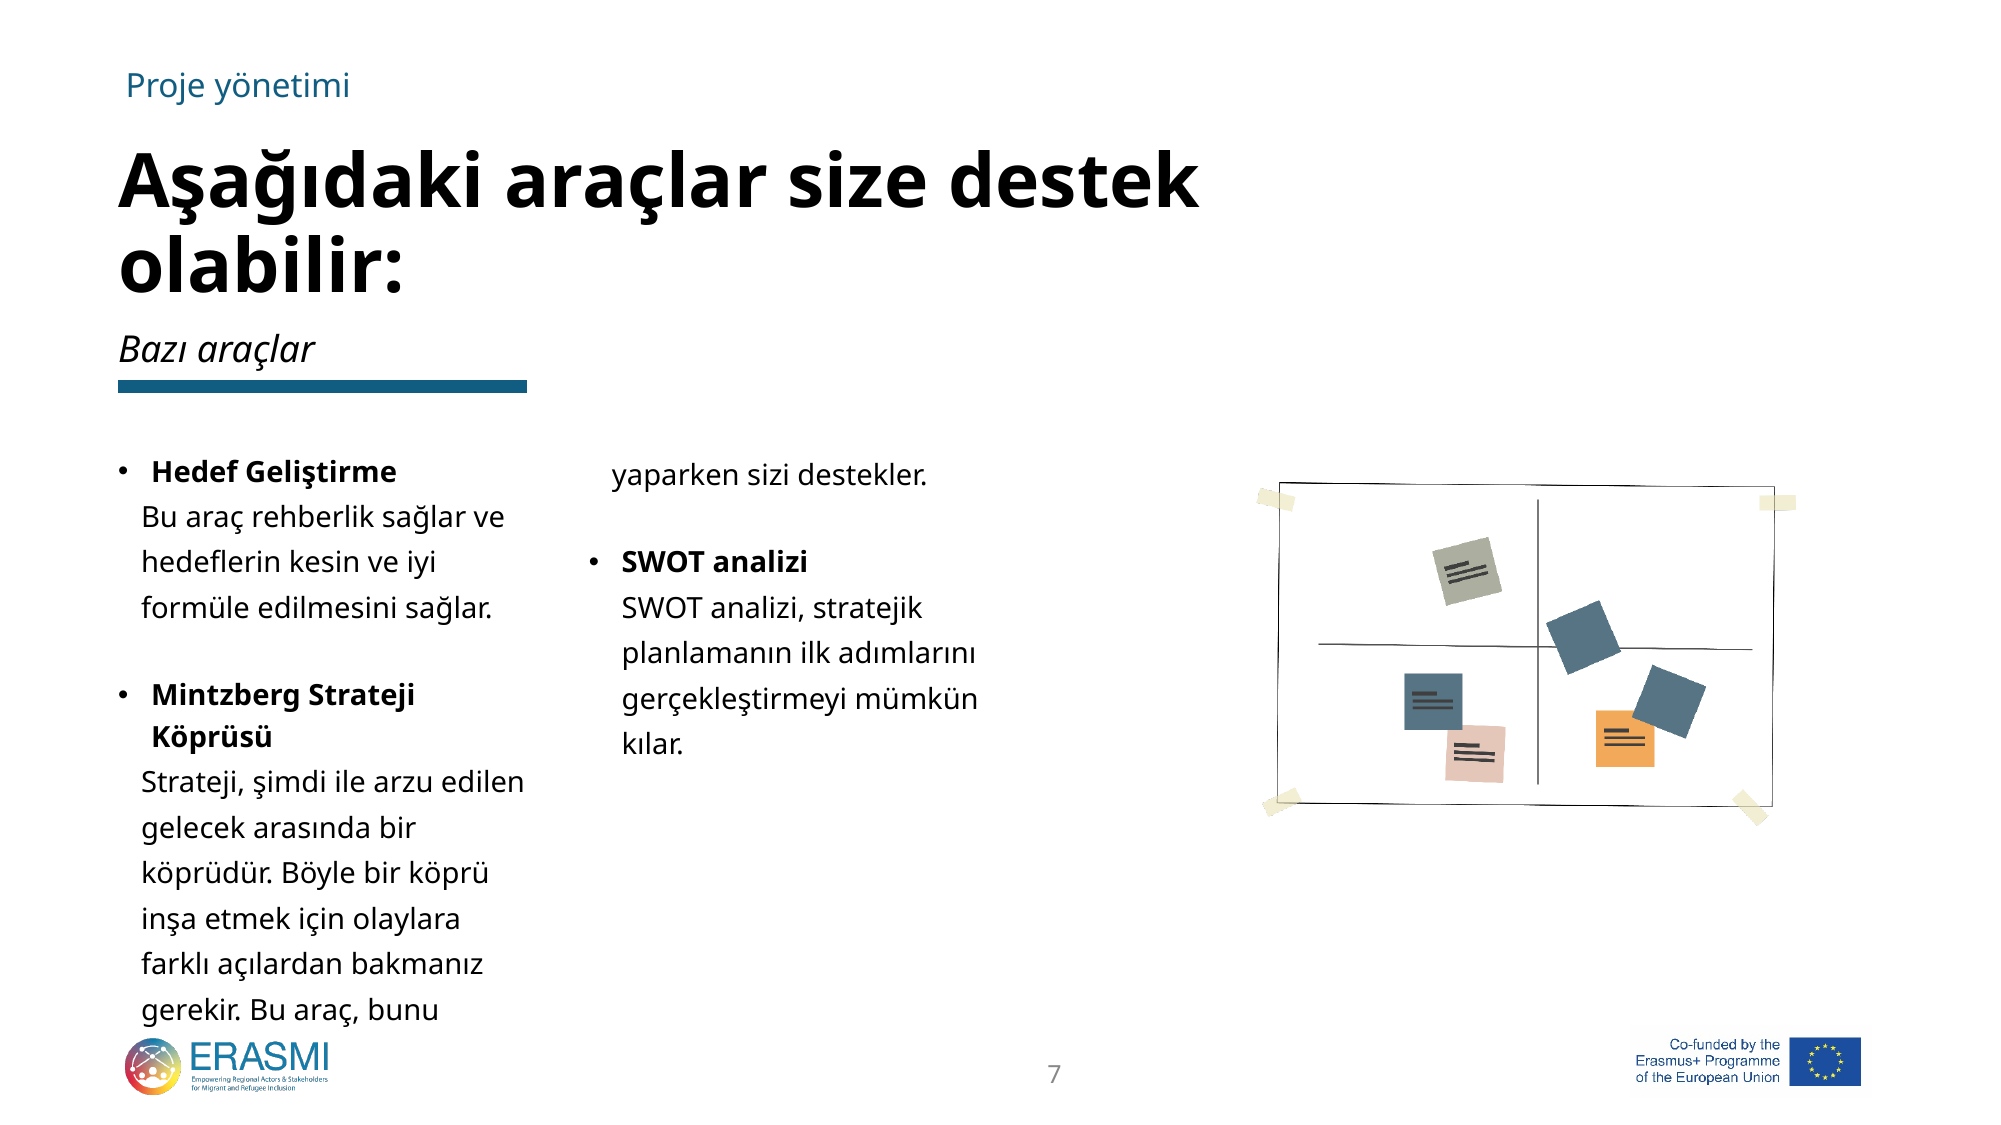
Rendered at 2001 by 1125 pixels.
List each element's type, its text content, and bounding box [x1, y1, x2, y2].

picture [118, 1036, 332, 1098]
list Hedef Geliştirme Bu araç rehberlik sağlar ve hedeflerin kesin ve iyi formüle edilmesini sağlar. Mintzberg Strateji Köprüsü Strateji, şimdi ile arzu edilen gelecek arasında bir köprüdür. Böyle bir köprü inşa etmek için olaylara farklı açılardan bakmanız gerekir. Bu araç, bunu yaparken sizi destekler. SWOT analizi SWOT analizi, stratejik planlamanın ilk adımlarını gerçekleştirmeyi mümkün kılar. [117, 445, 1472, 1036]
picture [1630, 1025, 1872, 1098]
list Bazı araçlar [117, 311, 528, 371]
picture [1255, 482, 1796, 826]
title Aşağıdaki araçlar size destek olabilir: [117, 138, 1472, 297]
